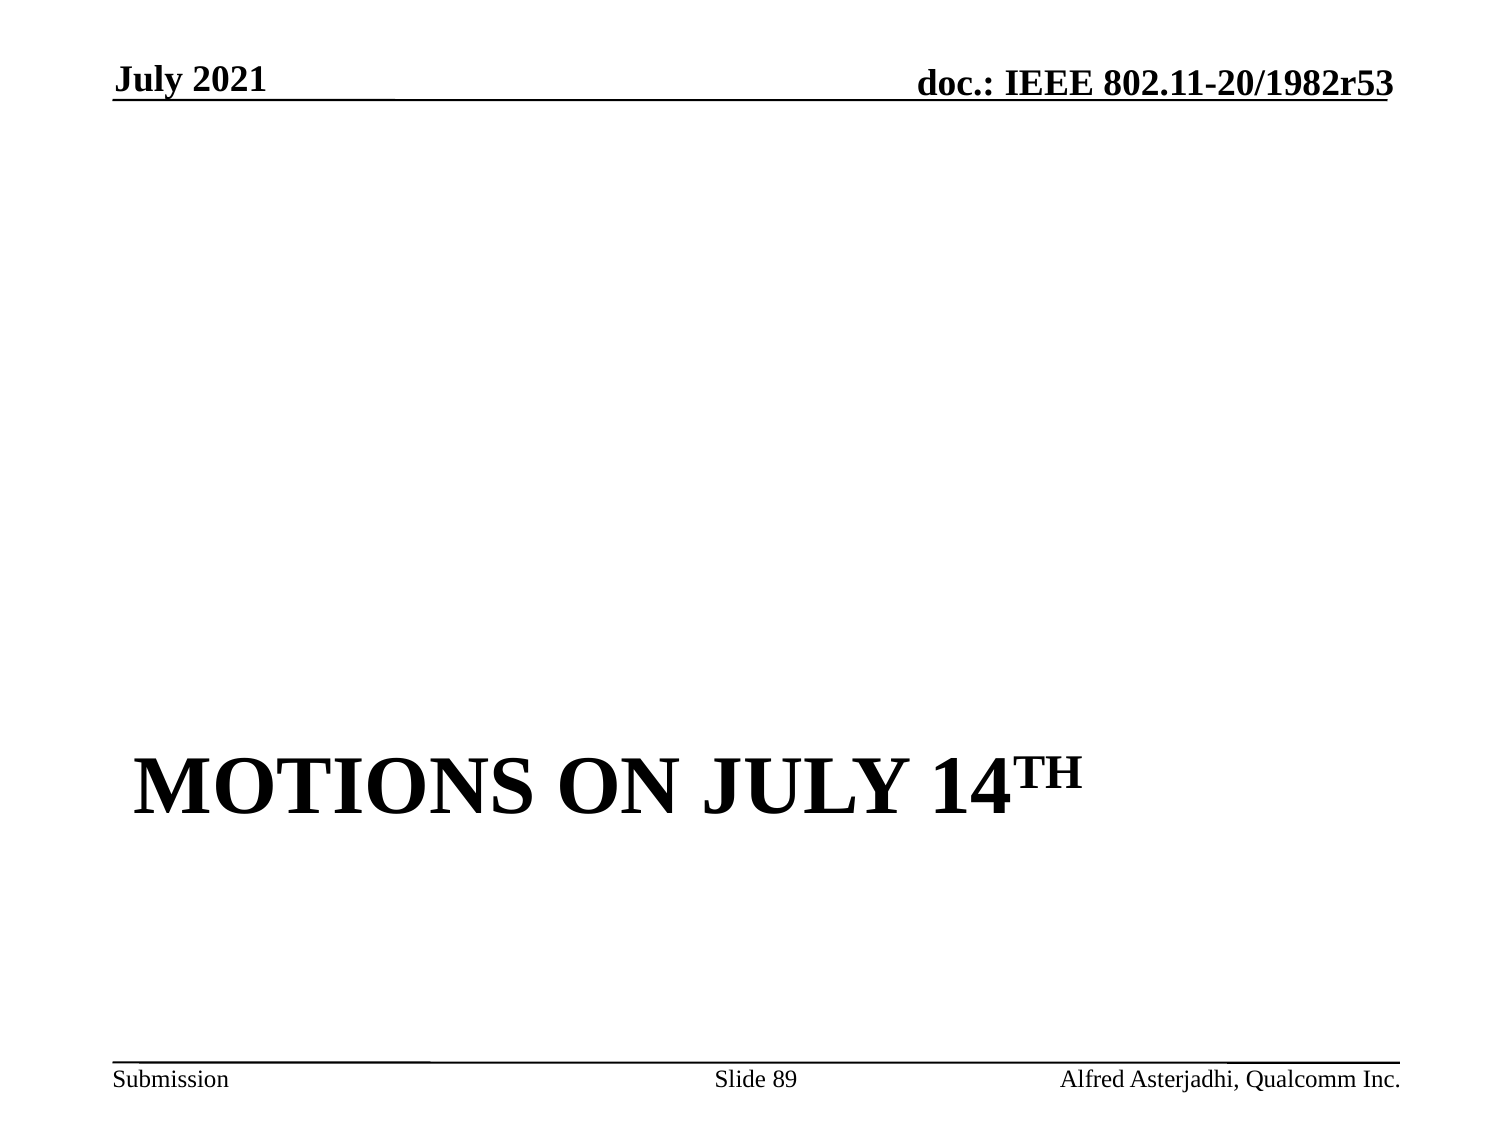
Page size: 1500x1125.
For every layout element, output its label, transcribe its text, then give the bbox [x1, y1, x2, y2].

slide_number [114, 54, 423, 100]
title Motions on July 14th [118, 722, 1394, 947]
footer Alfred Asterjadhi, Qualcomm Inc. [878, 1061, 1402, 1093]
slide_number Slide 89 [712, 1061, 800, 1123]
